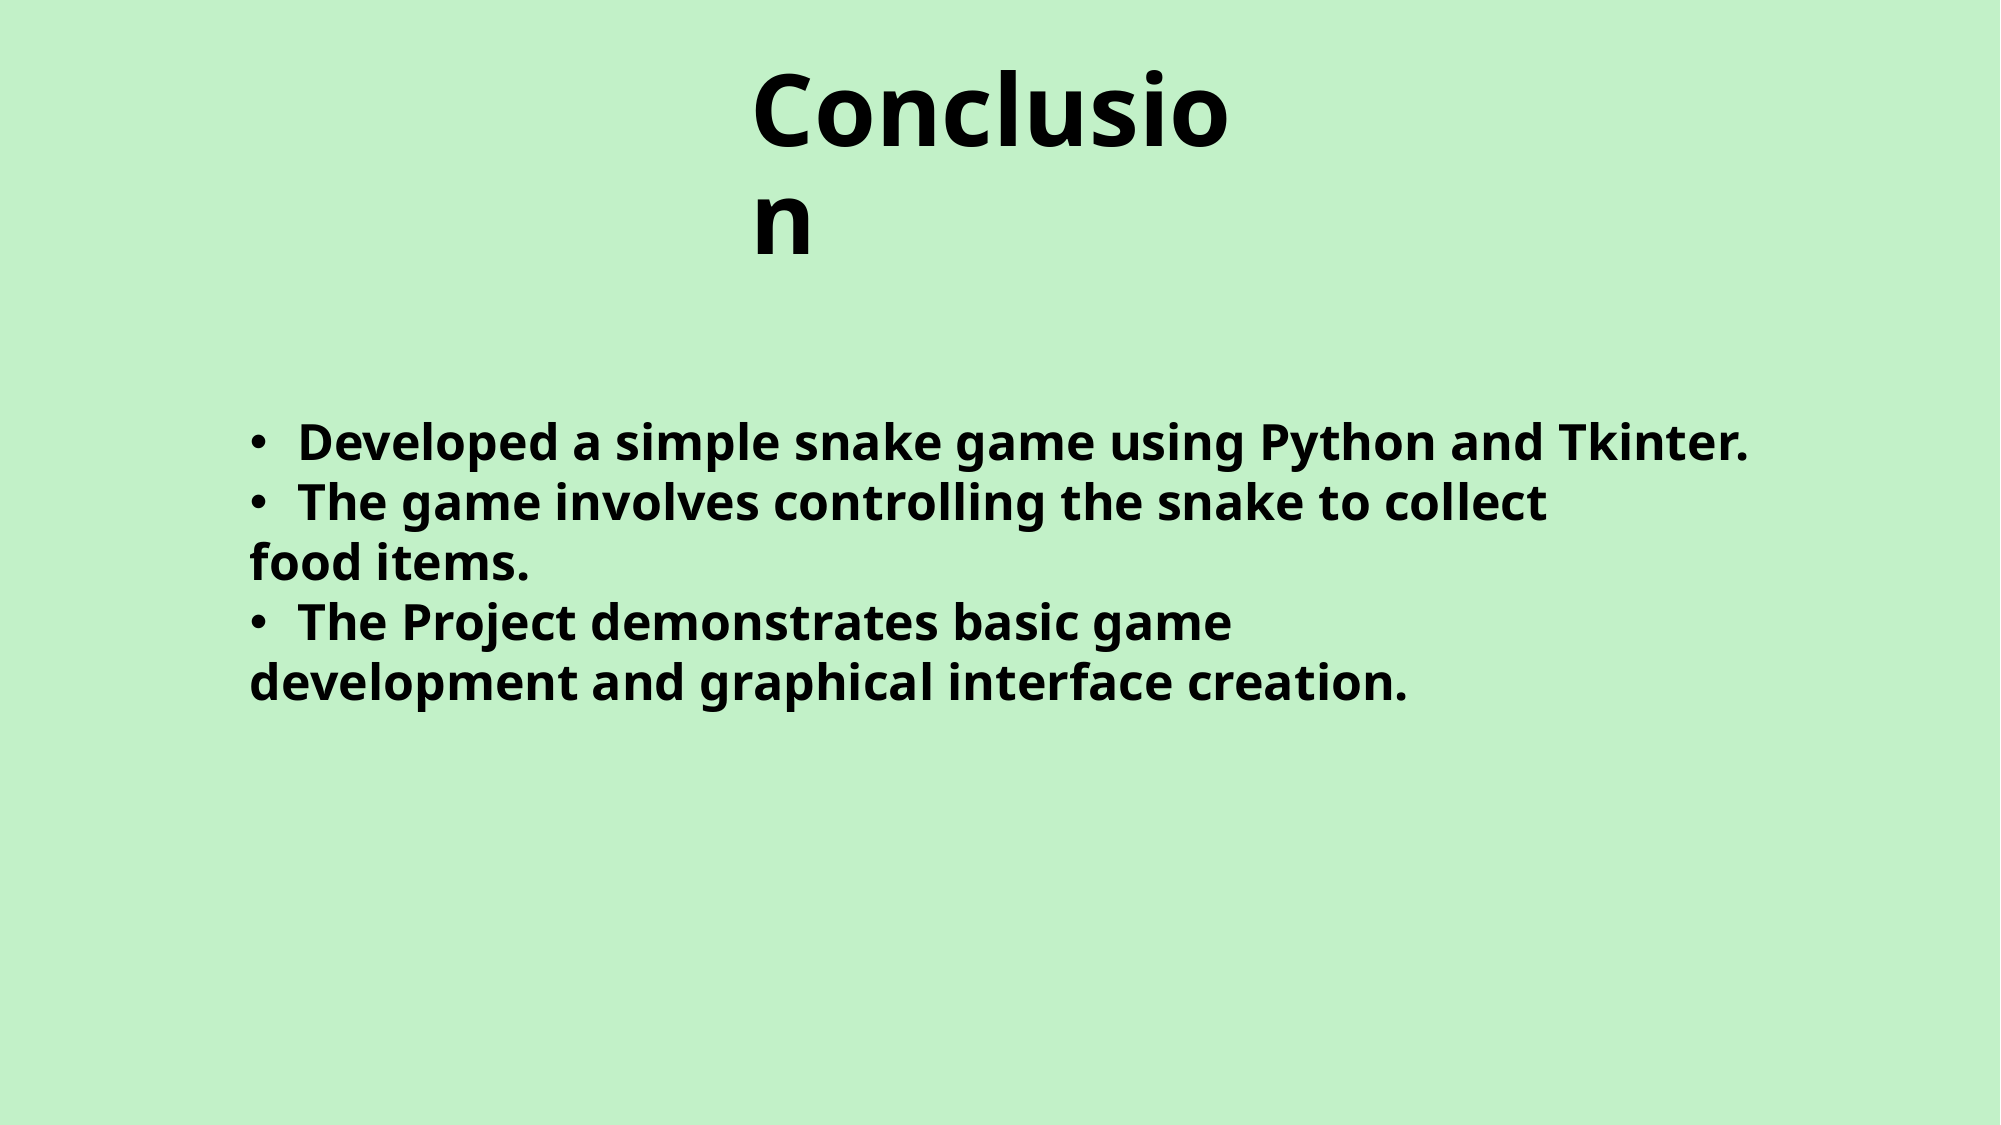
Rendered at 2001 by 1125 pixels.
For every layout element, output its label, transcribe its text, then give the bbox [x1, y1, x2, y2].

text_box Developed a simple snake game using Python and Tkinter. The game involves controlling the snake to collect food items. The Project demonstrates basic game development and graphical interface creation. [235, 403, 1765, 719]
title Conclusion [735, 56, 1265, 280]
